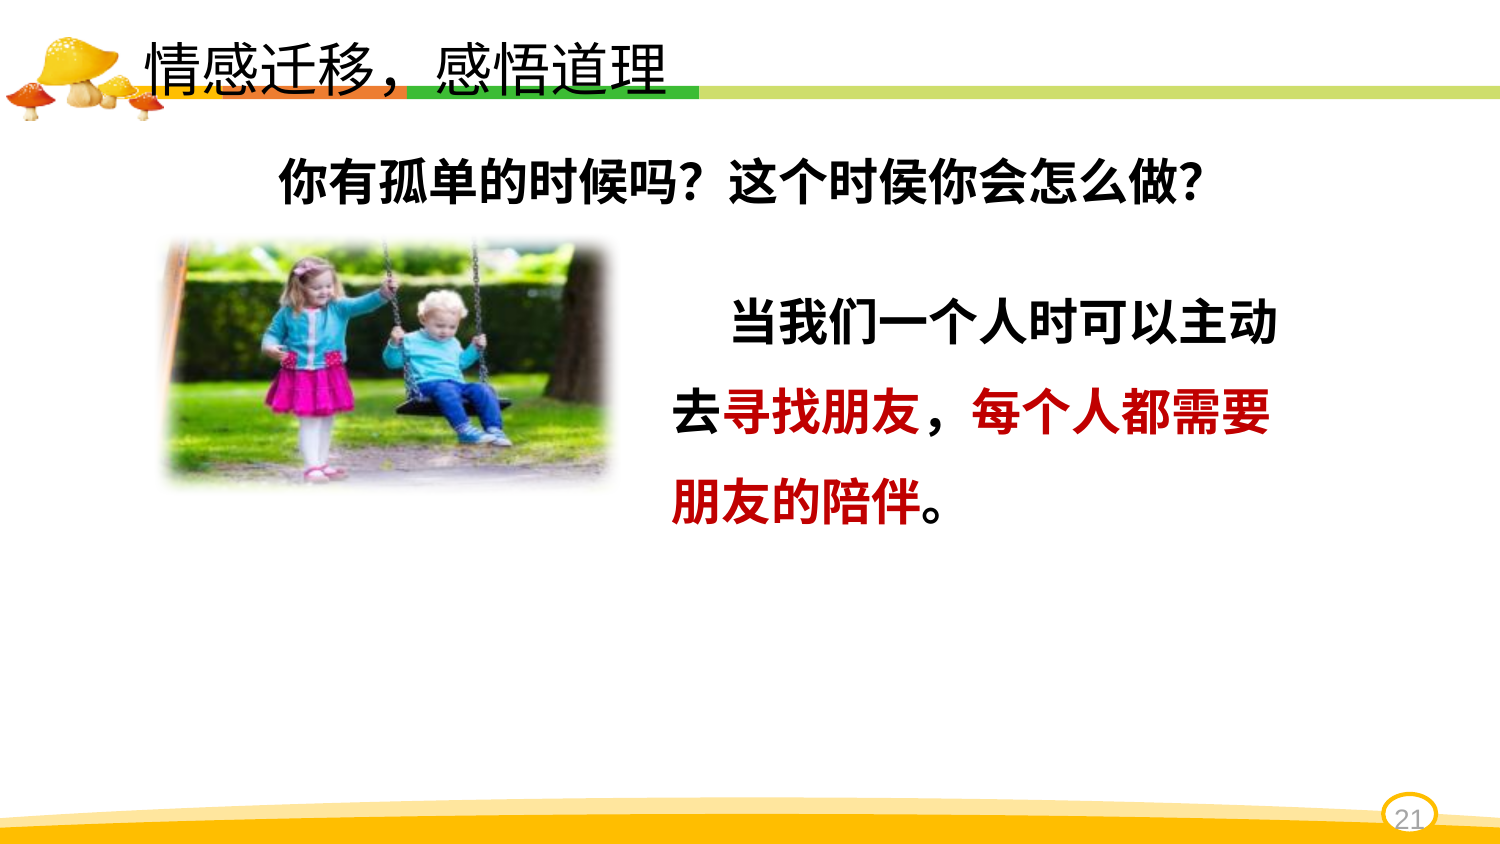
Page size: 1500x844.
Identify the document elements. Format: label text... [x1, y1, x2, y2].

text_box 当我们一个人时可以主动去寻找朋友，每个人都需要朋友的陪伴。 [656, 253, 1327, 539]
picture [153, 232, 622, 497]
text_box 你有孤单的时候吗？这个时侯你会怎么做？ [263, 142, 1244, 218]
picture [6, 37, 164, 121]
text_box 情感迁移，感悟道理 [128, 25, 683, 111]
